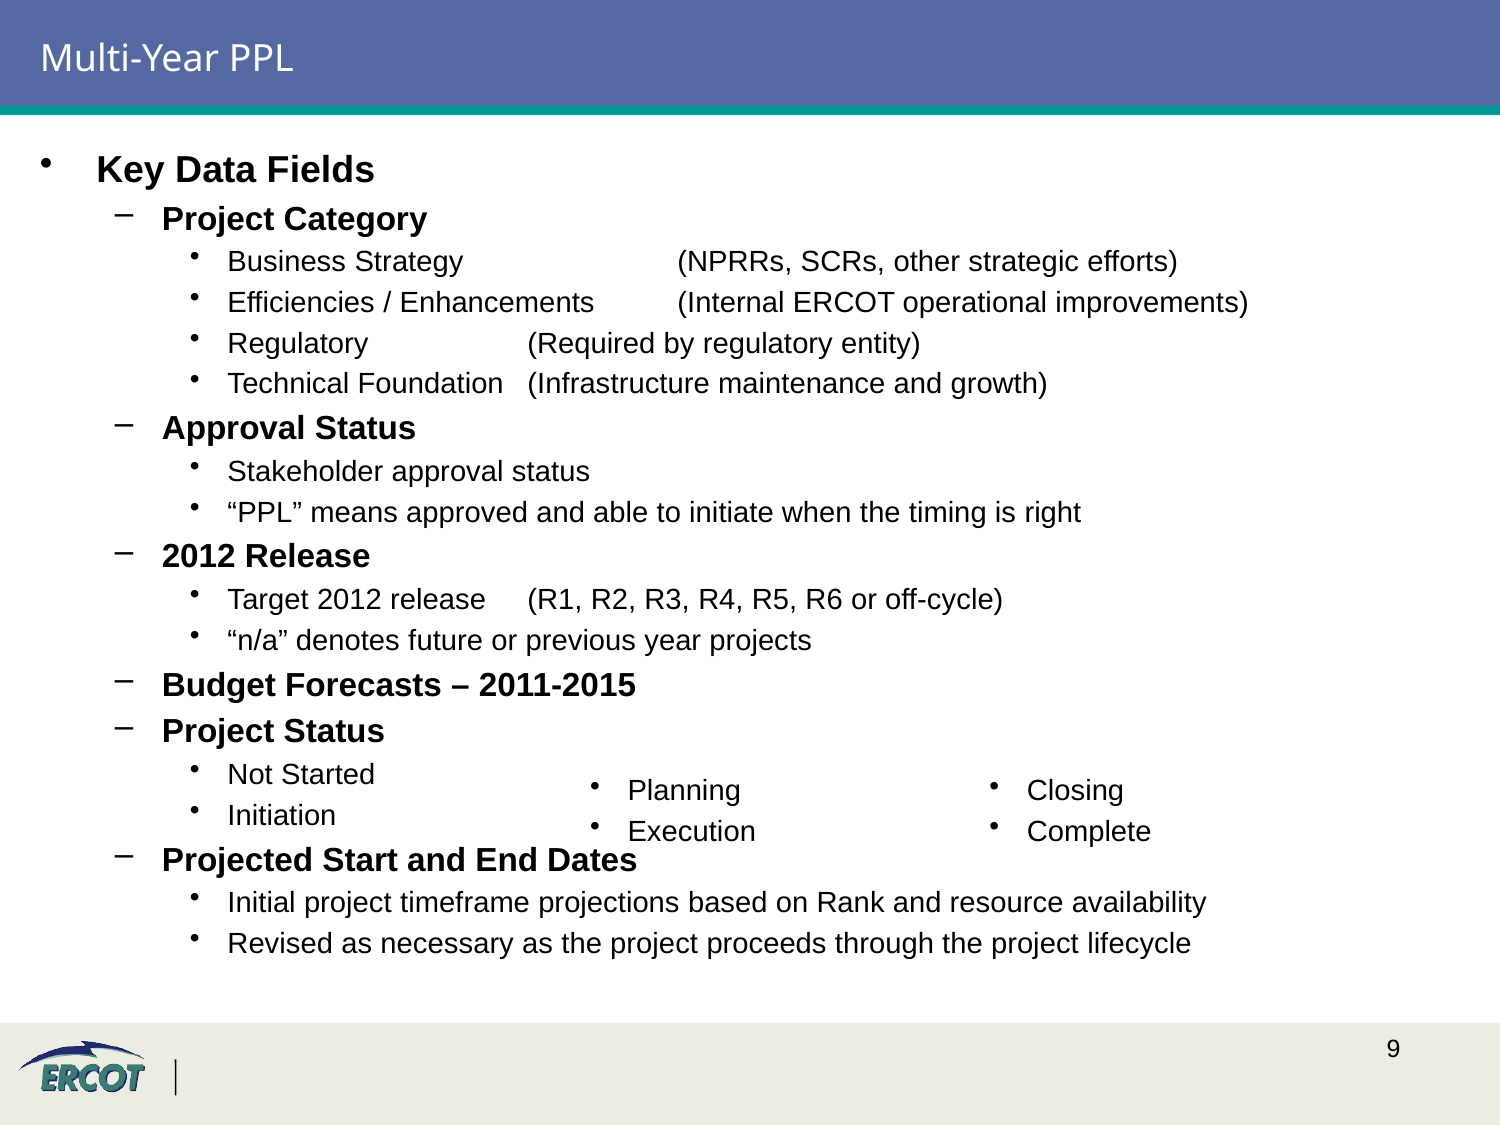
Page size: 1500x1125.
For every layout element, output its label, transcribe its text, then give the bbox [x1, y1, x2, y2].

text_box Planning Execution [424, 764, 800, 861]
picture [10, 1031, 151, 1111]
title Multi-Year PPL [24, 0, 1313, 113]
text_box Closing Complete [824, 764, 1200, 861]
list Key Data Fields Project Category Business Strategy (NPRRs, SCRs, other strategic efforts) Efficiencies / Enhancements (Internal ERCOT operational improvements) Regulatory (Required by regulatory entity) Technical Foundation (Infrastructure maintenance and growth) Approval Status Stakeholder approval status “PPL” means approved and able to initiate when the timing is right 2012 Release Target 2012 release (R1, R2, R3, R4, R5, R6 or off-cycle) “n/a” denotes future or previous year projects Budget Forecasts – 2011-2015 Project Status Not Started Initiation Projected Start and End Dates Initial project timeframe projections based on Rank and resource availability Revised as necessary as the project proceeds through the project lifecycle [24, 137, 1476, 1013]
